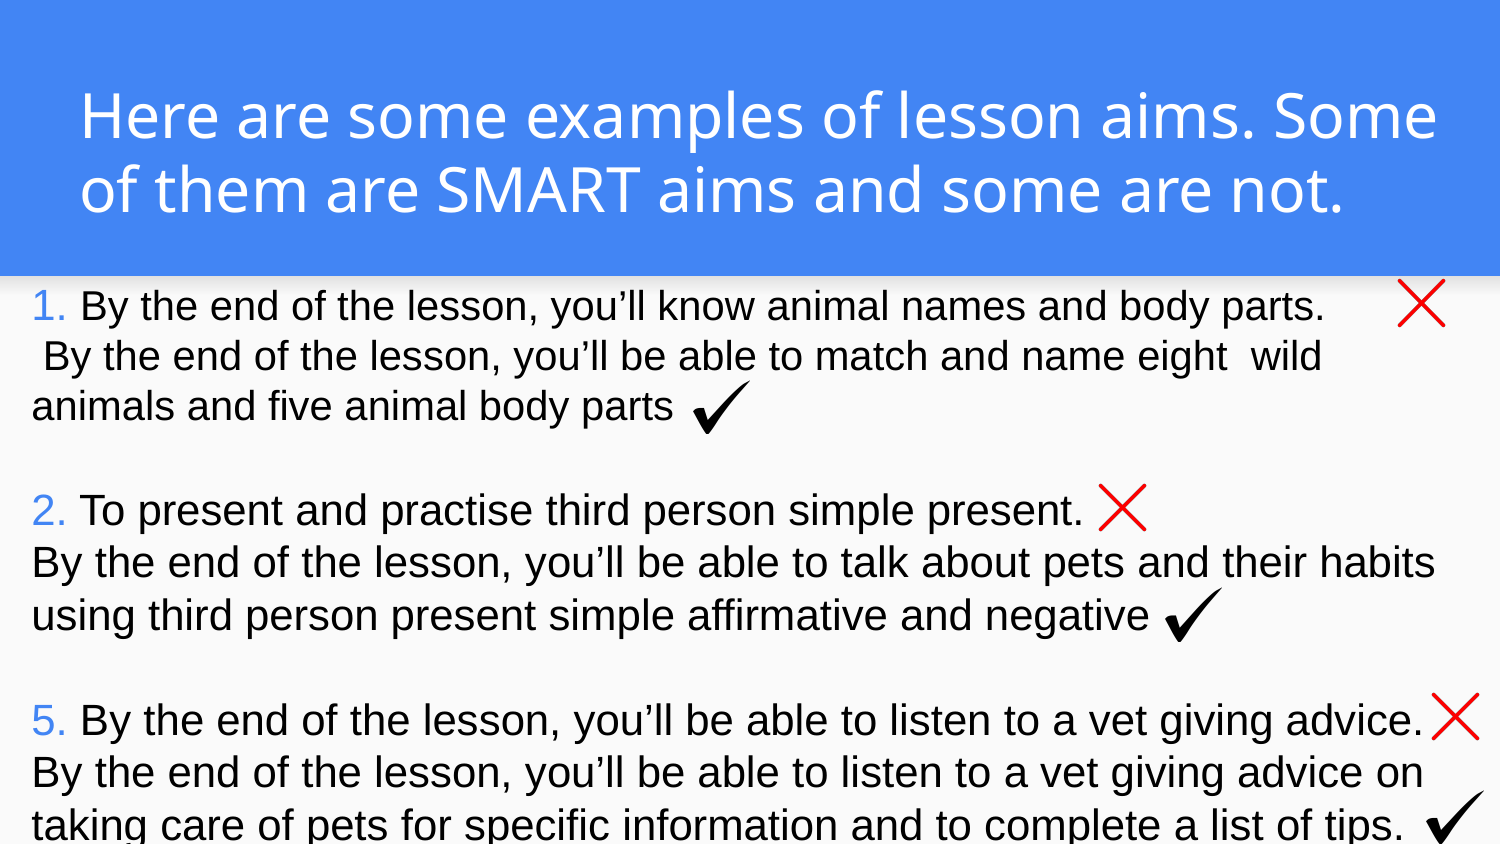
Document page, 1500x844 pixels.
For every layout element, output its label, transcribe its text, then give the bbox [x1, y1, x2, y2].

picture [1392, 274, 1451, 332]
text_box 1. By the end of the lesson, you’ll know animal names and body parts. By the end of the lesson, you’ll be able to match and name eight wild animals and five animal body parts 2. To present and practise third person simple present. By the end of the lesson, you’ll be able to talk about pets and their habits using third person present simple affirmative and negative 5. By the end of the lesson, you’ll be able to listen to a vet giving advice. By the end of the lesson, you’ll be able to listen to a vet giving advice on taking care of pets for specific information and to complete a list of tips. [16, 214, 1484, 844]
picture [1426, 688, 1484, 746]
title Here are some examples of lesson aims. Some of them are SMART aims and some are not. [64, 146, 1462, 241]
picture [1094, 478, 1152, 536]
picture [1165, 587, 1223, 642]
picture [693, 379, 751, 435]
picture [1426, 789, 1484, 844]
